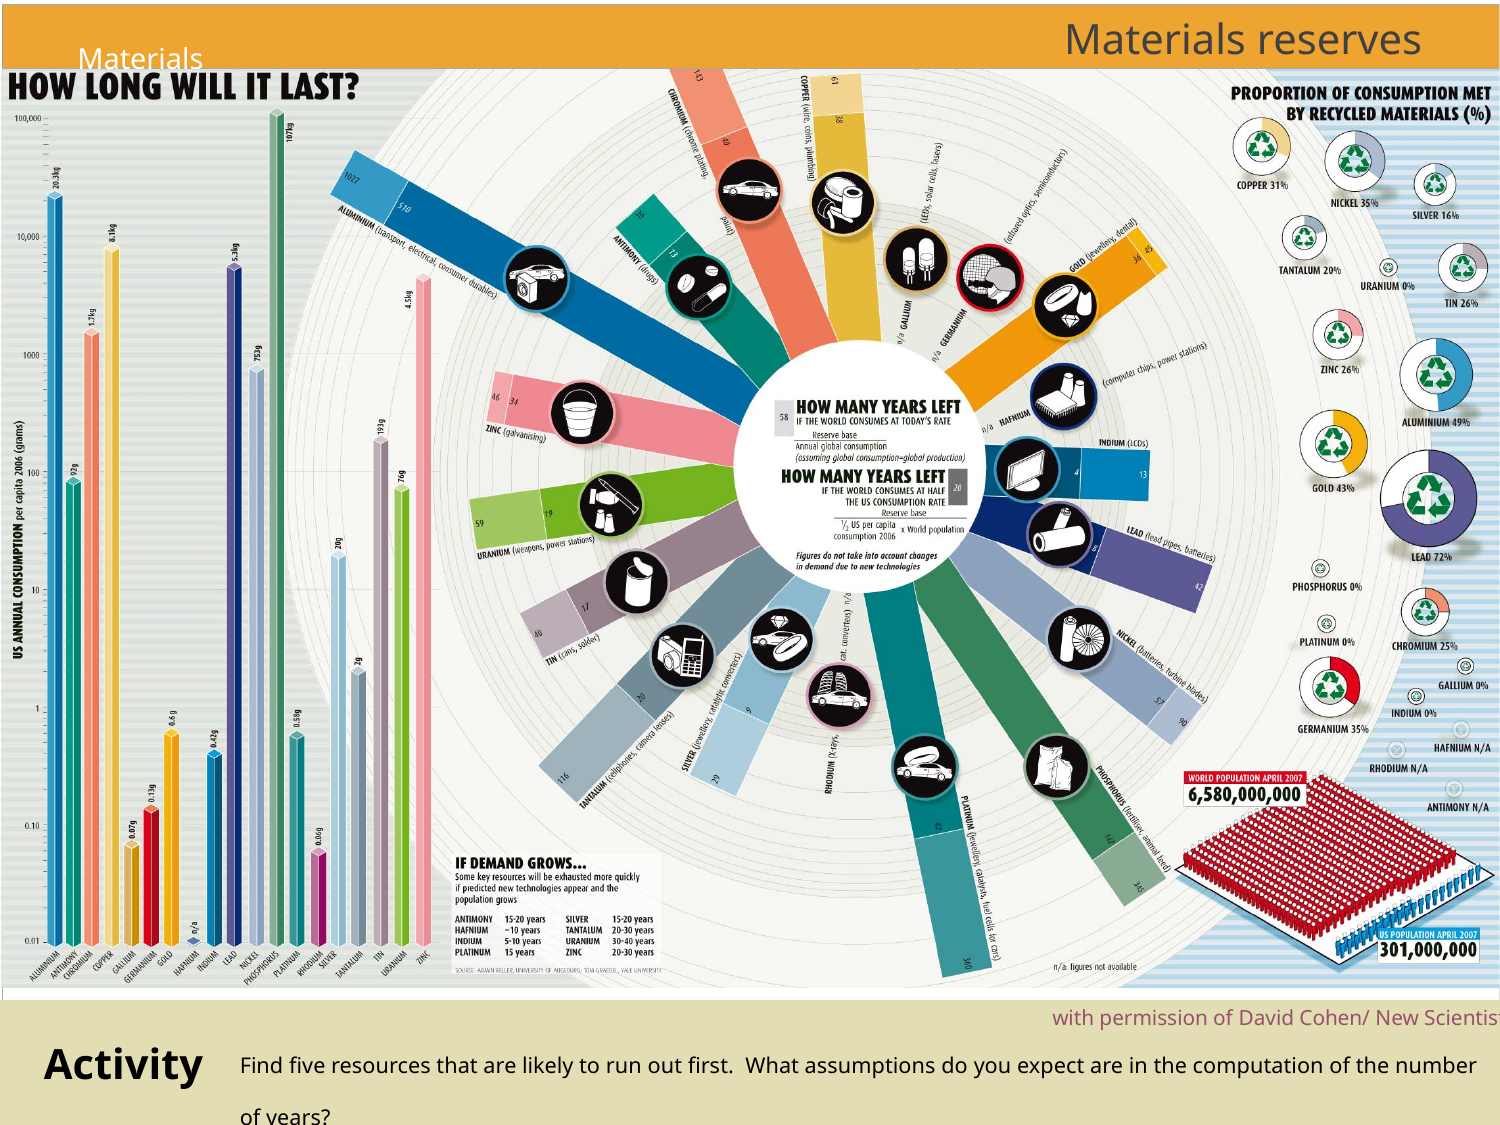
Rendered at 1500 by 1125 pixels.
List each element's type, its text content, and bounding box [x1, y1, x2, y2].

text_box [0, 999, 1037, 1125]
text_box Find five resources that are likely to run out first. What assumptions do you expect are in the computation of the number of years? [224, 1019, 1500, 1125]
picture [0, 0, 1500, 999]
text_box with permission of David Cohen/ New Scientist [1037, 997, 1500, 1037]
title Materials reserves [587, 12, 1438, 63]
text_box Activity [37, 1037, 238, 1113]
